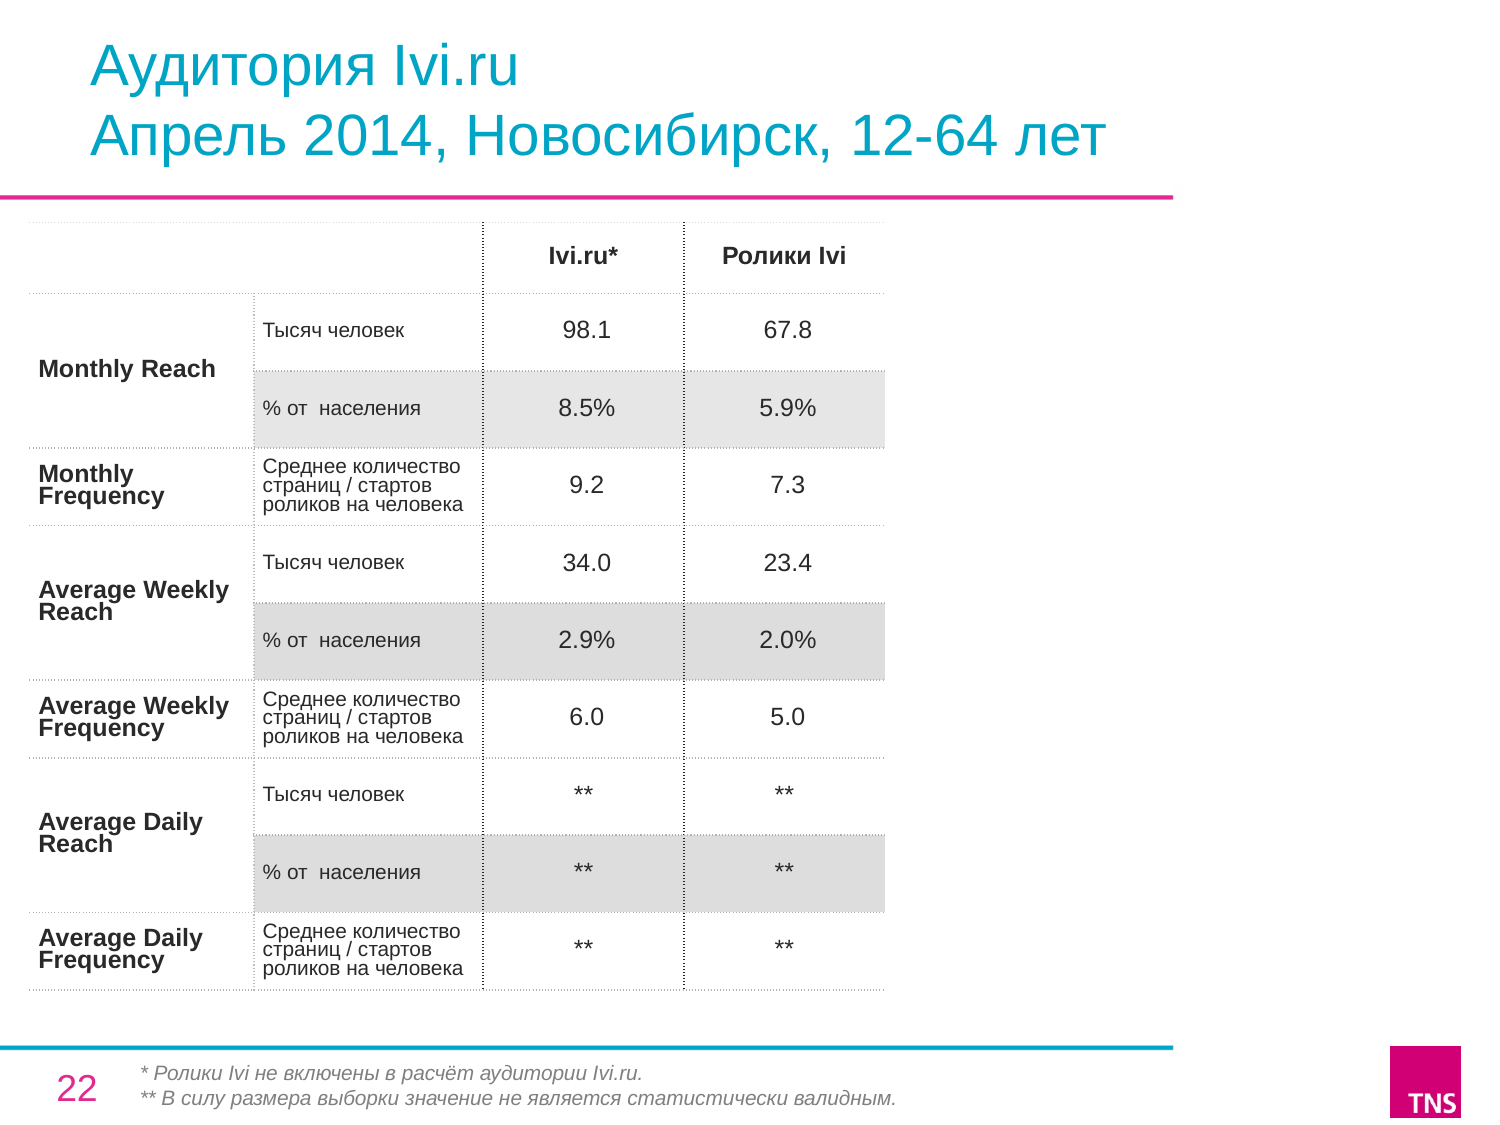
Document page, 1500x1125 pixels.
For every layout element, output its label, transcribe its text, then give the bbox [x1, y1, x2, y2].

table_cell Среднее количество страниц / стартов роликов на человека [254, 912, 483, 990]
table_cell 34.0 [483, 526, 684, 603]
table_cell 67.8 [684, 294, 885, 371]
table_cell Average Weekly Frequency [29, 680, 254, 758]
table_cell 7.3 [684, 448, 885, 526]
table_header Ролики Ivi [684, 223, 885, 294]
table_cell ** [483, 912, 684, 990]
table_cell 5.9% [684, 371, 885, 448]
table_header [29, 223, 483, 294]
table_cell Average Daily Frequency [29, 912, 254, 990]
table_cell Average Daily Reach [29, 758, 254, 912]
table_cell Monthly Frequency [29, 448, 254, 526]
table_cell ** [483, 835, 684, 912]
slide_number 22 [40, 1055, 392, 1125]
table_cell 8.5% [483, 371, 684, 448]
table_header Ivi.ru* [483, 223, 684, 294]
table_cell ** [684, 912, 885, 990]
table_cell 6.0 [483, 680, 684, 758]
table_cell Среднее количество страниц / стартов роликов на человека [254, 680, 483, 758]
table_cell Тысяч человек [254, 526, 483, 603]
text_box * Ролики Ivi не включены в расчёт аудитории Ivi.ru. ** В силу размера выборки значение не является статистически валидным. [124, 1052, 1463, 1117]
table_cell 23.4 [684, 526, 885, 603]
table_cell Average Weekly Reach [29, 526, 254, 680]
table_cell 2.9% [483, 603, 684, 680]
table_cell % от населения [254, 371, 483, 448]
picture [0, 0, 1500, 1125]
table_cell 2.0% [684, 603, 885, 680]
table_cell ** [483, 758, 684, 835]
table_cell Среднее количество страниц / стартов роликов на человека [254, 448, 483, 526]
table_cell Тысяч человек [254, 294, 483, 371]
table_cell ** [684, 835, 885, 912]
table_cell % от населения [254, 835, 483, 912]
table_cell ** [684, 758, 885, 835]
table_cell 9.2 [483, 448, 684, 526]
table_cell 5.0 [684, 680, 885, 758]
table_cell % от населения [254, 603, 483, 680]
table_cell Monthly Reach [29, 294, 254, 448]
table_cell Тысяч человек [254, 758, 483, 835]
title Аудитория Ivi.ru Апрель 2014, Новосибирск, 12-64 лет [74, 8, 1476, 187]
table_cell 98.1 [483, 294, 684, 371]
